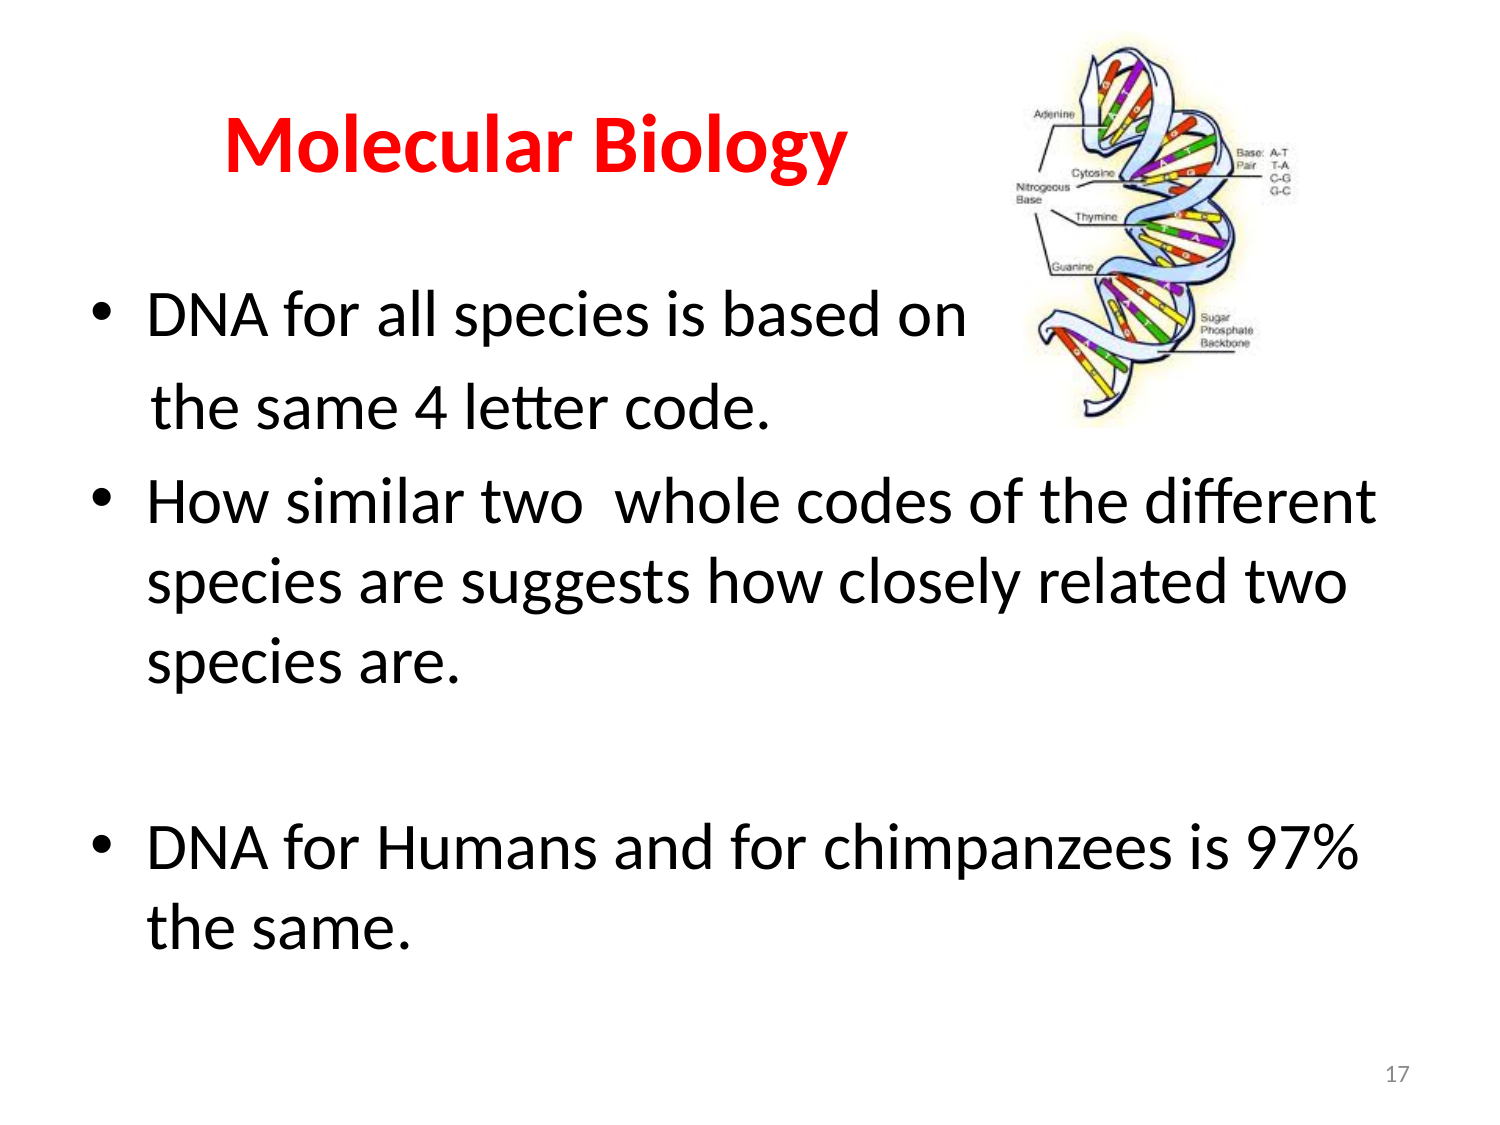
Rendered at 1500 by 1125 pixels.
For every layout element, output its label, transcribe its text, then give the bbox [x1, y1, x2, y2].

picture [997, 30, 1308, 428]
title Molecular Biology [75, 45, 992, 233]
slide_number 17 [1074, 1042, 1425, 1103]
list DNA for all species is based on the same 4 letter code. How similar two whole codes of the different species are suggests how closely related two species are. DNA for Humans and for chimpanzees is 97% the same. [75, 262, 1425, 1005]
